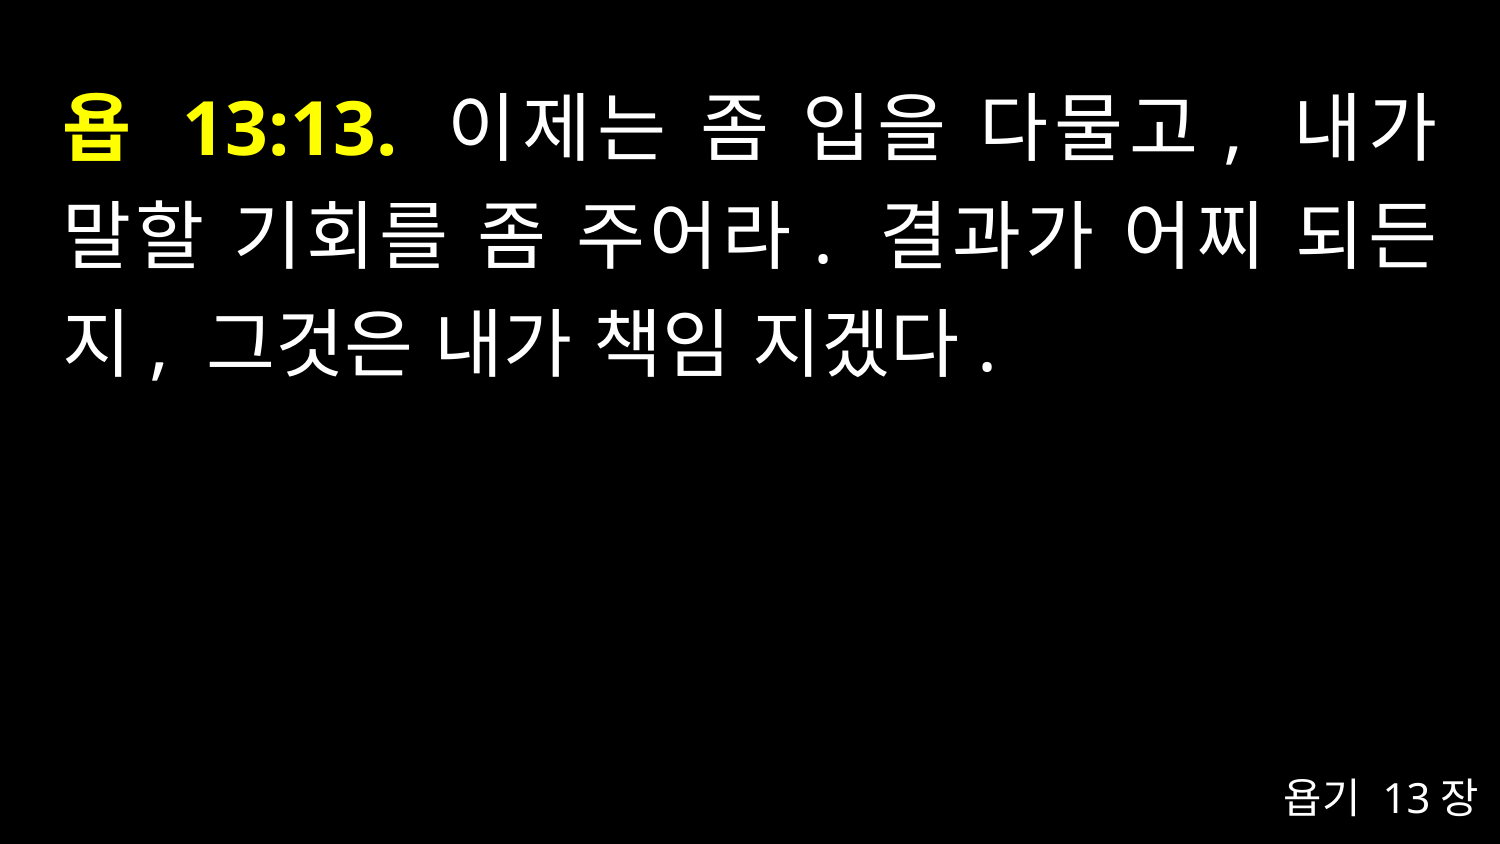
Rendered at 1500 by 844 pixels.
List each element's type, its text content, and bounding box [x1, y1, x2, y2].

title 욥 13:13. 이제는 좀 입을 다물고, 내가 말할 기회를 좀 주어라. 결과가 어찌 되든지, 그것은 내가 책임 지겠다. [0, 0, 1500, 844]
subtitle 욥기 13장 [916, 770, 1500, 844]
